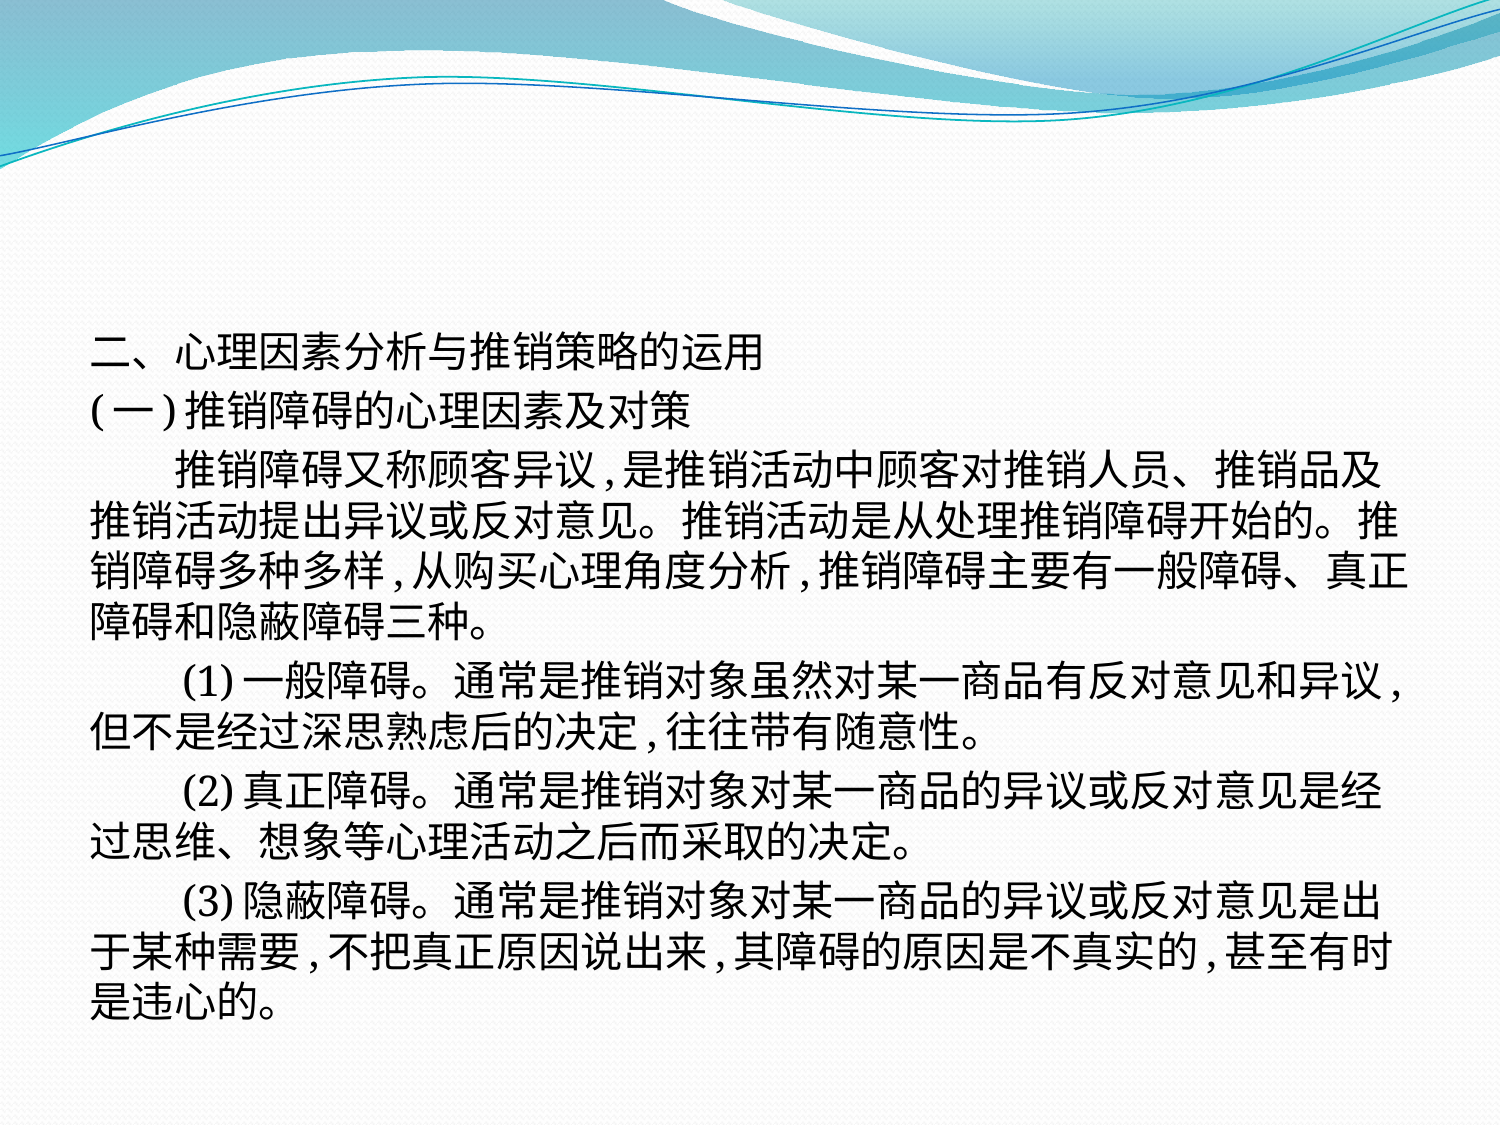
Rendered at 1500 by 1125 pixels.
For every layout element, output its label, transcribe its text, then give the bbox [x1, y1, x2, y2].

list 二、心理因素分析与推销策略的运用 (一)推销障碍的心理因素及对策 推销障碍又称顾客异议,是推销活动中顾客对推销人员、推销品及推销活动提出异议或反对意见。推销活动是从处理推销障碍开始的。推销障碍多种多样,从购买心理角度分析,推销障碍主要有一般障碍、真正障碍和隐蔽障碍三种。 (1)一般障碍。通常是推销对象虽然对某一商品有反对意见和异议,但不是经过深思熟虑后的决定,往往带有随意性。 (2)真正障碍。通常是推销对象对某一商品的异议或反对意见是经过思维、想象等心理活动之后而采取的决定。 (3)隐蔽障碍。通常是推销对象对某一商品的异议或反对意见是出于某种需要,不把真正原因说出来,其障碍的原因是不真实的,甚至有时是违心的。 [75, 317, 1425, 1038]
